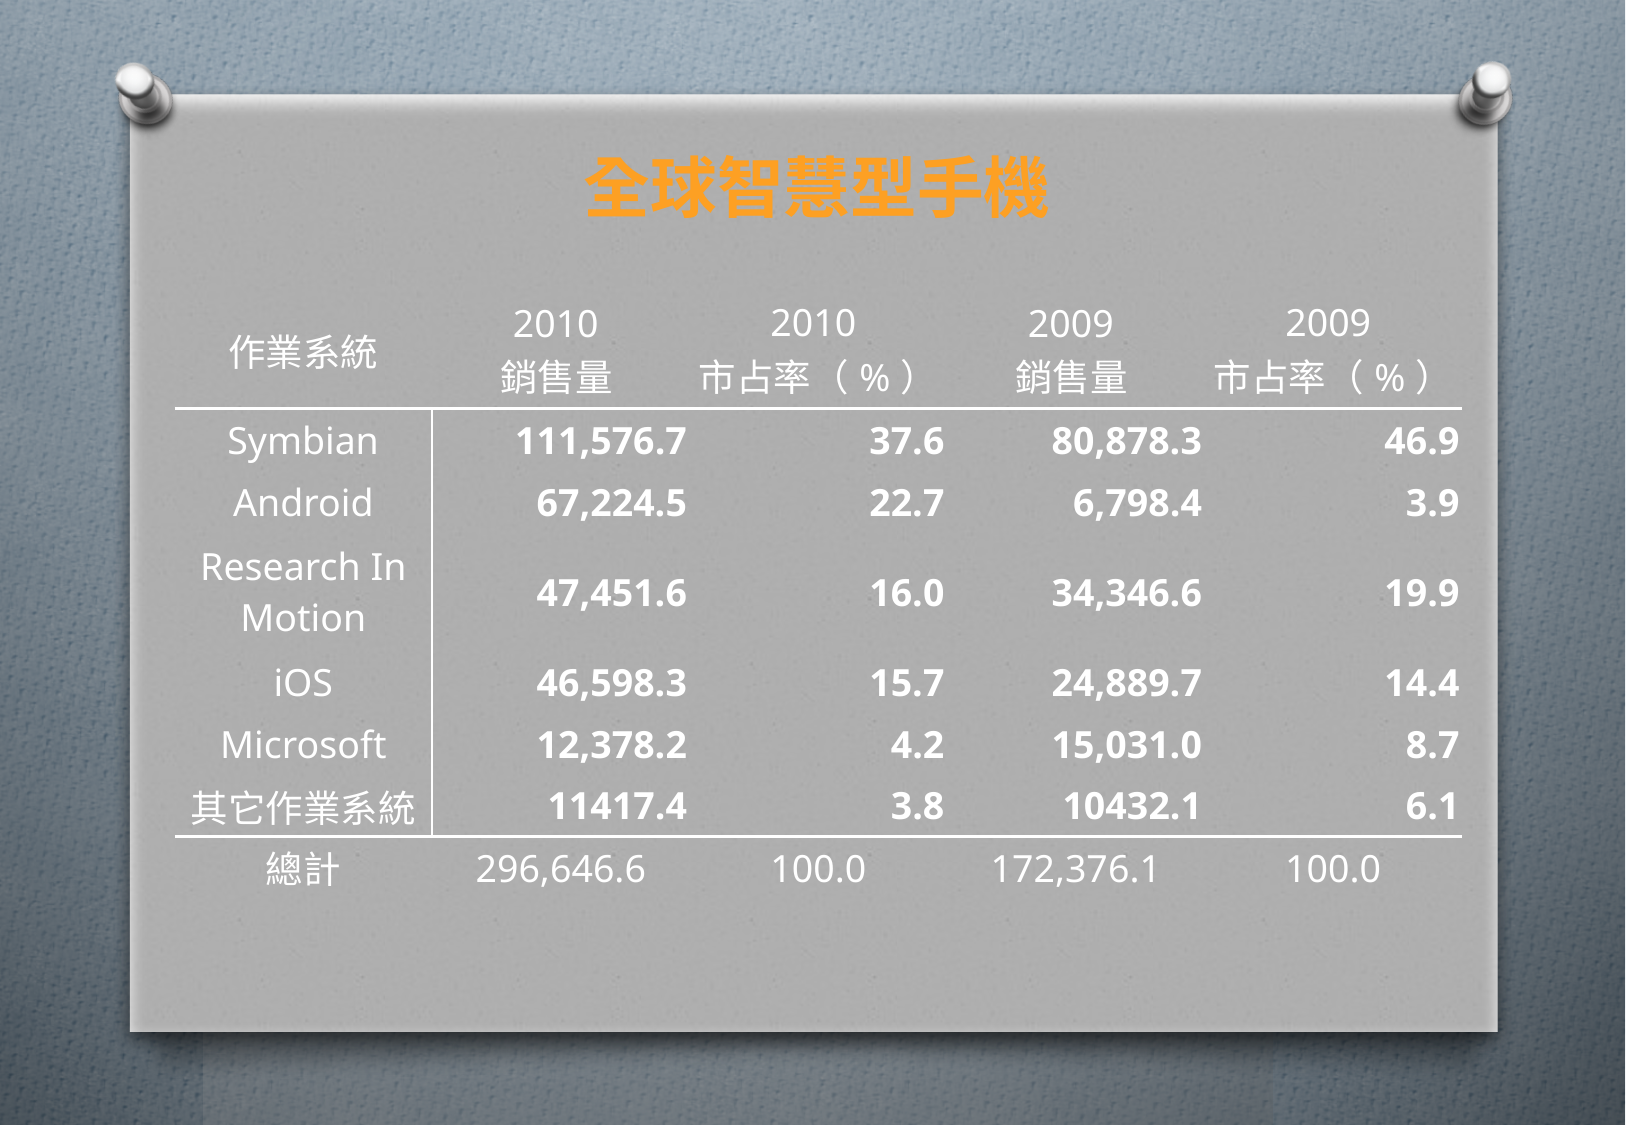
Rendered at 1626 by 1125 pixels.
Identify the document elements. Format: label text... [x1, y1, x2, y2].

table_cell Microsoft [175, 713, 431, 775]
picture [83, 29, 212, 154]
table_cell 67,224.5 [433, 471, 690, 533]
table_header 作業系統 [175, 291, 432, 407]
table_cell 19.9 [1205, 533, 1462, 651]
table_cell 37.6 [690, 410, 947, 471]
table_cell 14.4 [1205, 651, 1462, 713]
table_cell 總計 [175, 838, 432, 899]
table_cell 100.0 [1205, 838, 1462, 899]
table_cell 6,798.4 [947, 471, 1205, 533]
table_cell 3.9 [1205, 471, 1462, 533]
table_cell 24,889.7 [947, 651, 1205, 713]
table_cell 172,376.1 [947, 838, 1205, 899]
table_cell 15,031.0 [947, 713, 1205, 775]
table_header 2009 市占率（%） [1205, 291, 1462, 407]
table_cell 6.1 [1205, 775, 1462, 835]
table_cell 34,346.6 [947, 533, 1205, 651]
table_cell 46,598.3 [433, 651, 690, 713]
table_cell 12,378.2 [433, 713, 690, 775]
table_cell 15.7 [690, 651, 947, 713]
table_header 2010 銷售量 [432, 291, 690, 407]
table_cell 111,576.7 [433, 410, 690, 471]
table_cell 296,646.6 [432, 838, 690, 899]
table_cell iOS [175, 651, 431, 713]
table_cell 其它作業系統 [175, 775, 431, 835]
table_cell Android [175, 471, 431, 533]
table_cell Research In Motion [175, 533, 431, 651]
table_cell 10432.1 [947, 775, 1205, 835]
picture [1429, 34, 1556, 157]
table_cell 47,451.6 [433, 533, 690, 651]
table_cell 80,878.3 [947, 410, 1205, 471]
table_header 2010 市占率（%） [690, 291, 947, 407]
table_cell 11417.4 [433, 775, 690, 835]
table_cell 46.9 [1205, 410, 1462, 471]
table_cell Symbian [175, 410, 431, 471]
table_cell 22.7 [690, 471, 947, 533]
table_cell 100.0 [690, 838, 947, 899]
table_cell 3.8 [690, 775, 947, 835]
table_cell 16.0 [690, 533, 947, 651]
table_cell 4.2 [690, 713, 947, 775]
title 全球智慧型手機 [198, 125, 1436, 247]
table_cell 8.7 [1205, 713, 1462, 775]
table_header 2009 銷售量 [947, 291, 1205, 407]
